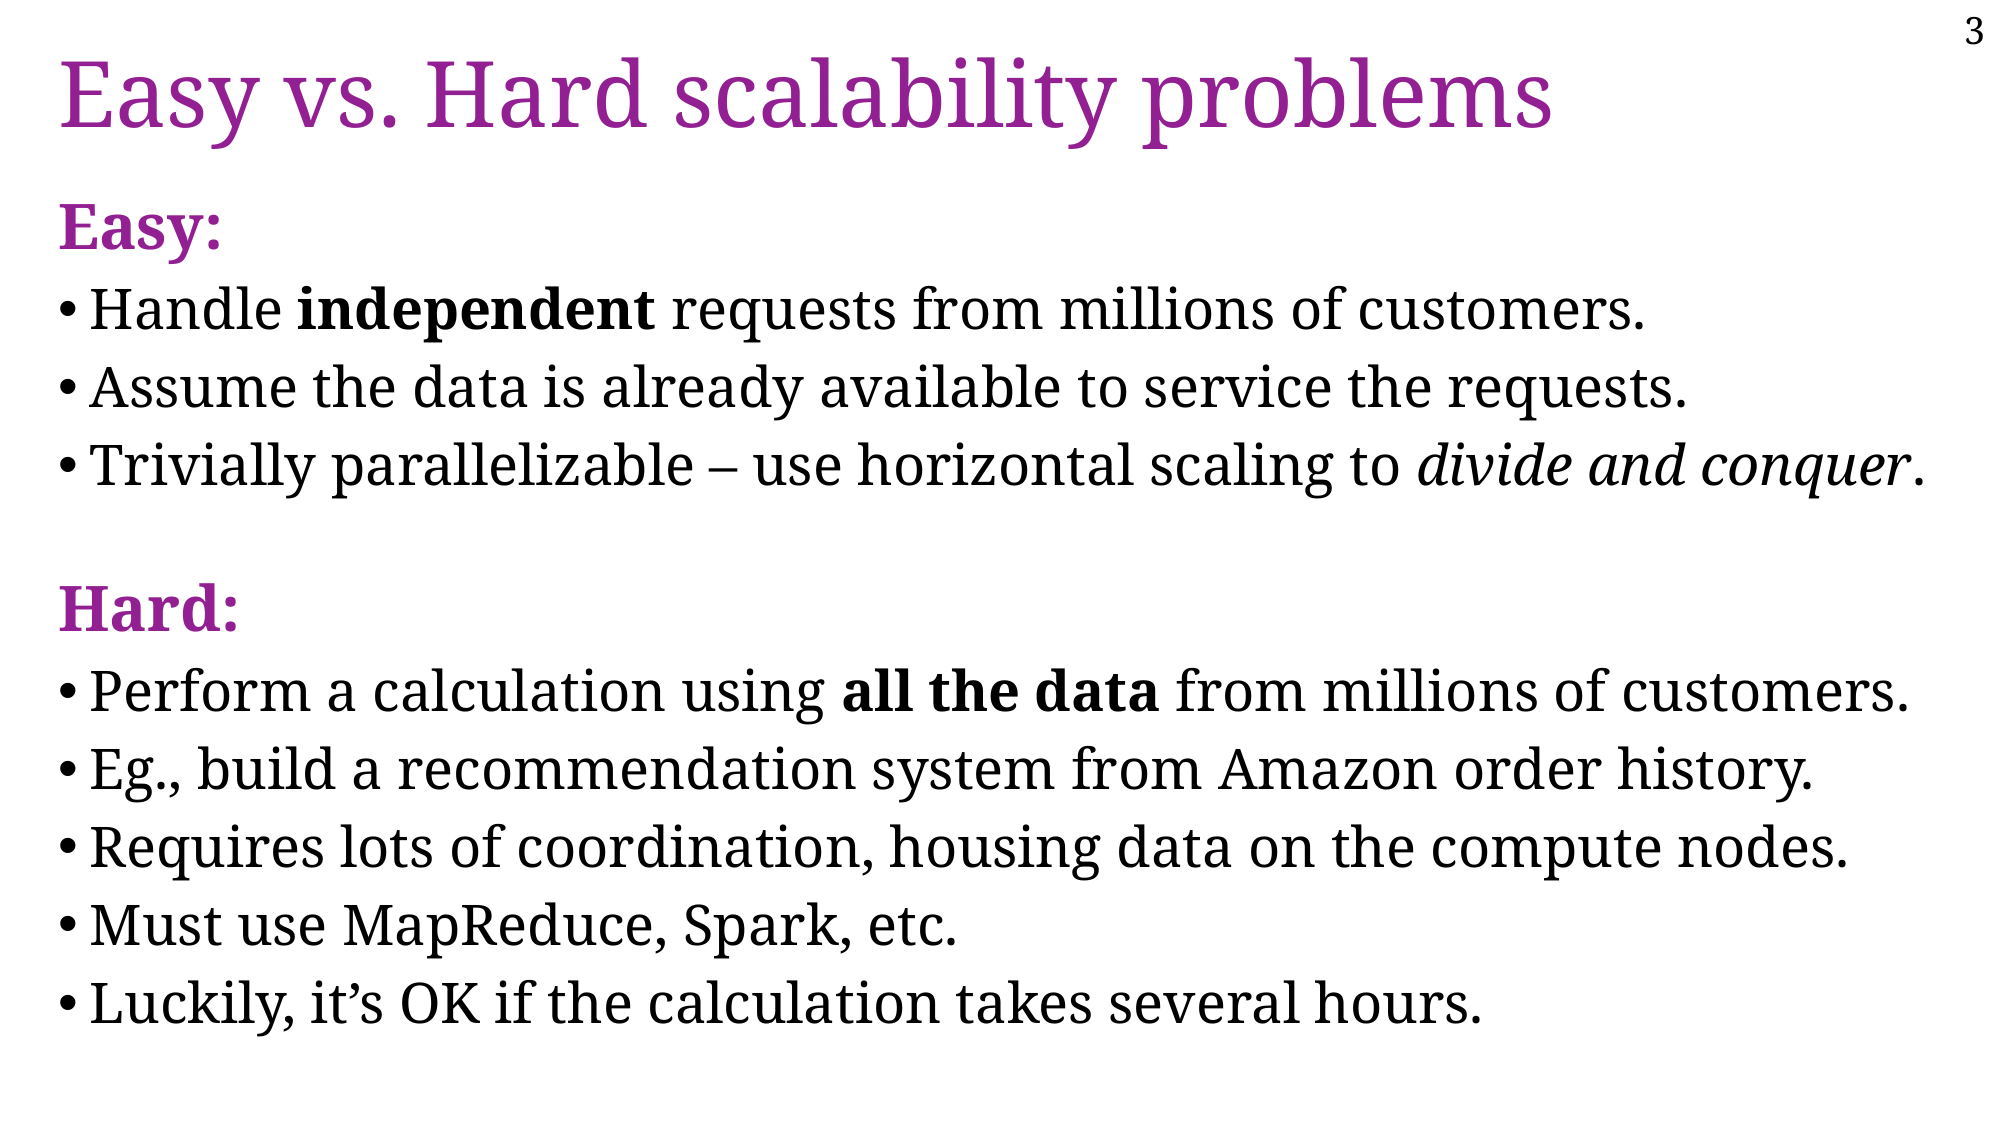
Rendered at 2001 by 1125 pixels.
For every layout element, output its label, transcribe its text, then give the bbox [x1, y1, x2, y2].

title Easy vs. Hard scalability problems [43, 25, 1953, 171]
list Easy: Handle independent requests from millions of customers. Assume the data is already available to service the requests. Trivially parallelizable – use horizontal scaling to divide and conquer. Hard: Perform a calculation using all the data from millions of customers. Eg., build a recommendation system from Amazon order history. Requires lots of coordination, housing data on the compute nodes. Must use MapReduce, Spark, etc. Luckily, it’s OK if the calculation takes several hours. [43, 188, 1953, 1106]
